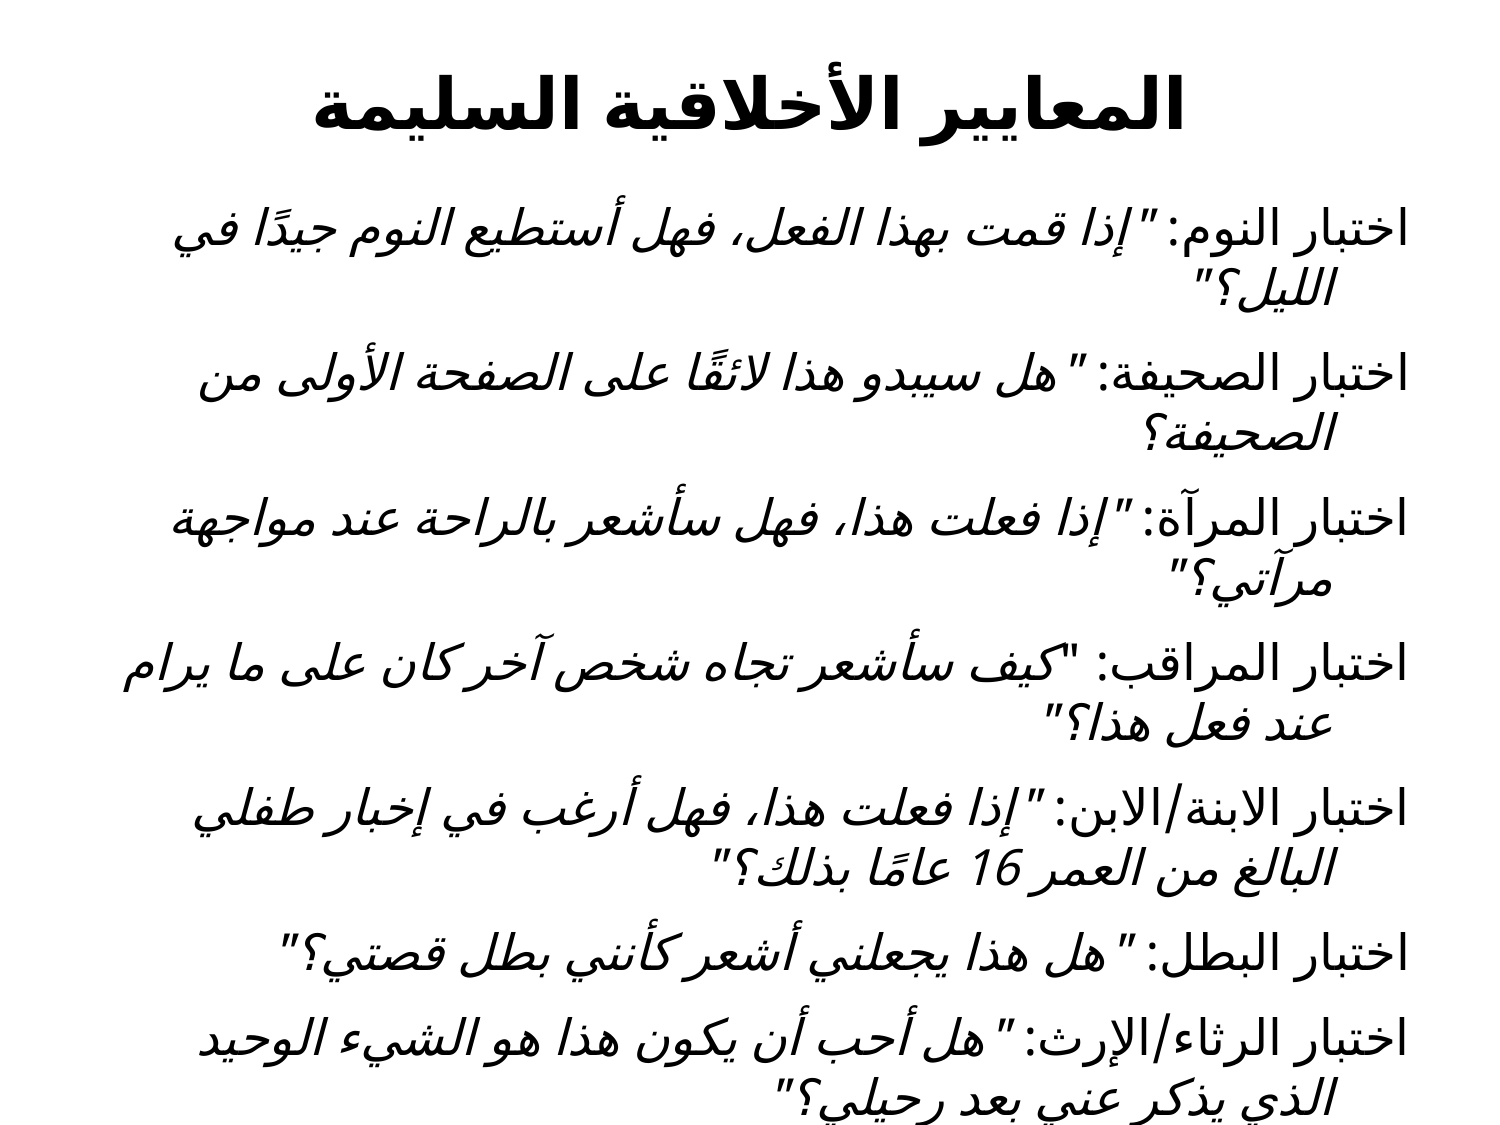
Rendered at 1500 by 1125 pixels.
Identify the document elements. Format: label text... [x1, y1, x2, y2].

text_box اختبار النوم: "إذا قمت بهذا الفعل، فهل أستطيع النوم جيدًا في الليل؟" اختبار الصحيفة: "هل سيبدو هذا لائقًا على الصفحة الأولى من الصحيفة؟ اختبار المرآة: "إذا فعلت هذا، فهل سأشعر بالراحة عند مواجهة مرآتي؟" اختبار المراقب: "كيف سأشعر تجاه شخص آخر كان على ما يرام عند فعل هذا؟" اختبار الابنة/الابن: "إذا فعلت هذا، فهل أرغب في إخبار طفلي البالغ من العمر 16 عامًا بذلك؟" اختبار البطل: "هل هذا يجعلني أشعر كأنني بطل قصتي؟" اختبار الرثاء/الإرث: "هل أحب أن يكون هذا هو الشيء الوحيد الذي يذكر عني بعد رحيلي؟" [112, 238, 1425, 875]
title المعايير الأخلاقية السليمة [75, 50, 1425, 238]
